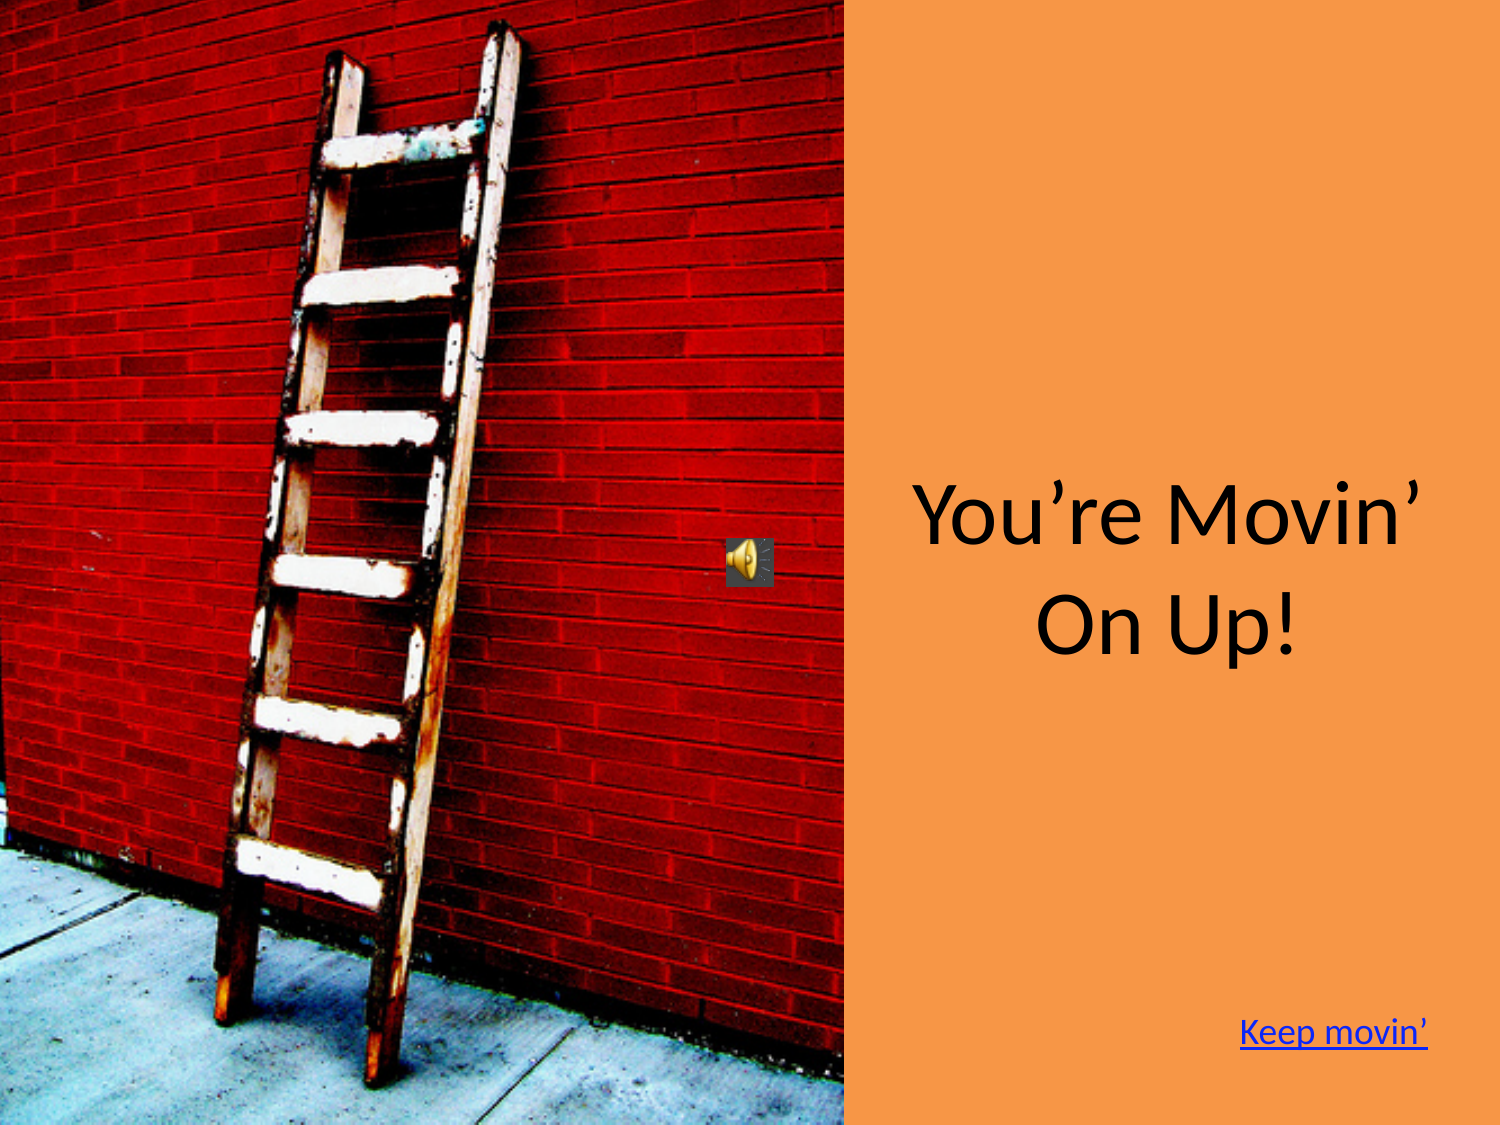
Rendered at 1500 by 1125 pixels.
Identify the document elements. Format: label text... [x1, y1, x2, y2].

text_box Keep movin’ [1224, 999, 1475, 1060]
picture [0, 0, 844, 1125]
title You’re Movin’ On Up! [845, 0, 1500, 1125]
